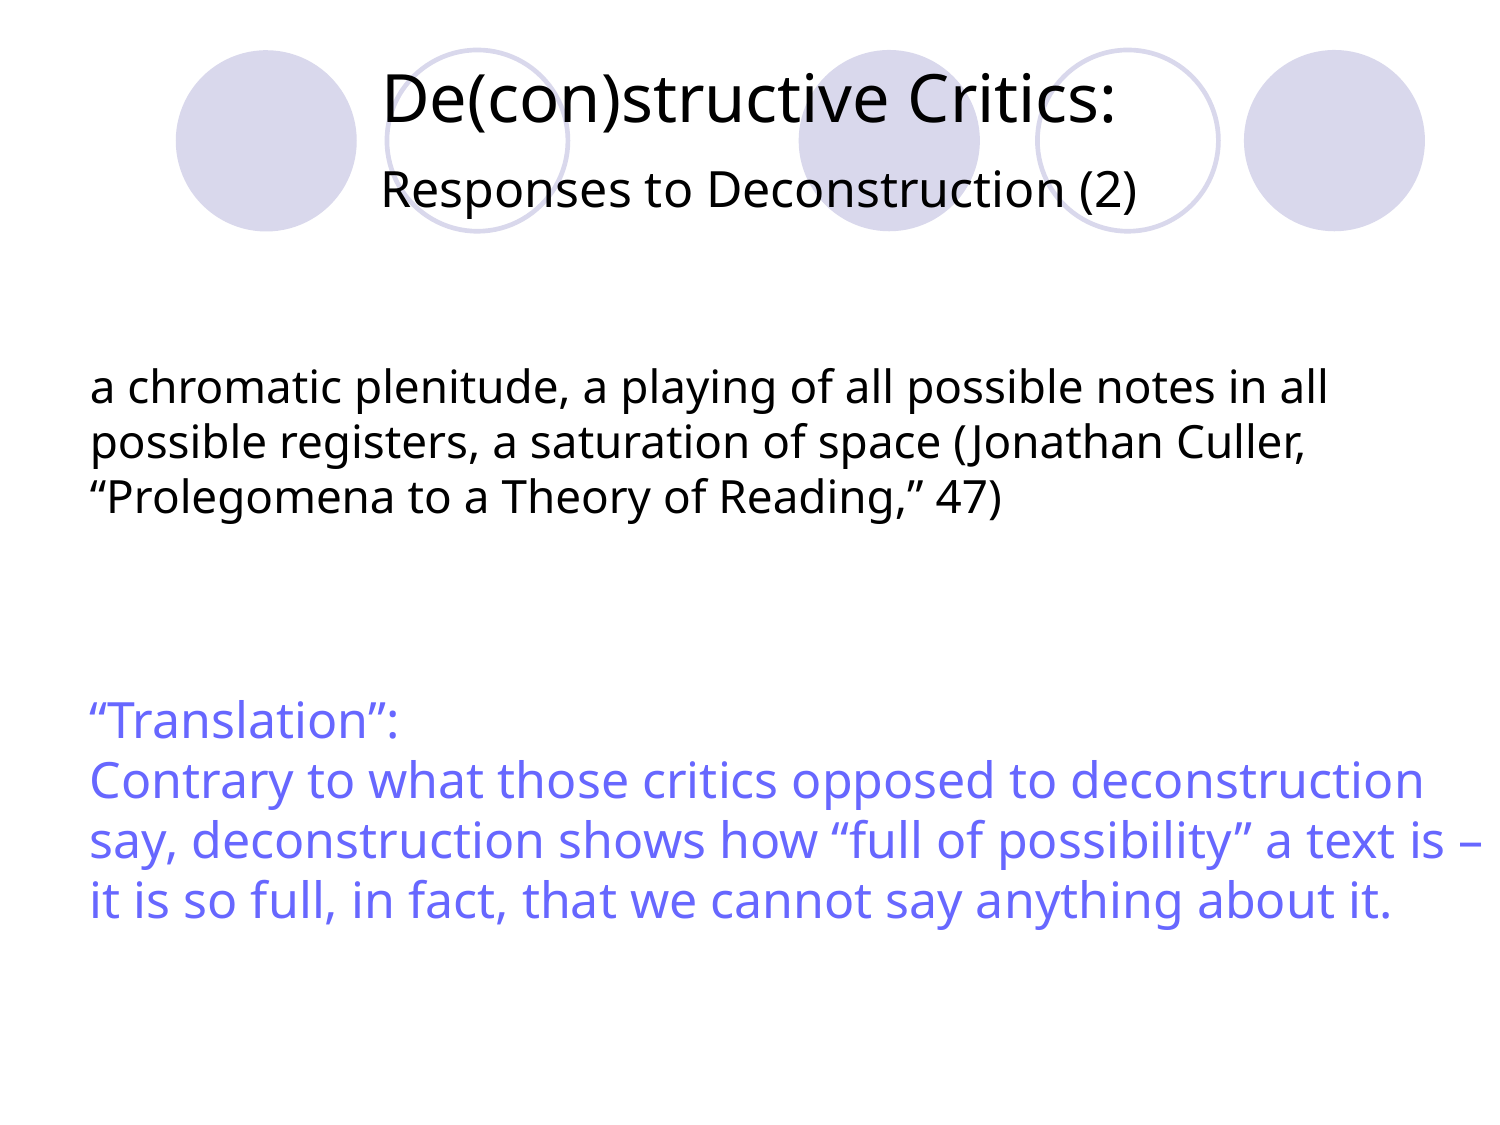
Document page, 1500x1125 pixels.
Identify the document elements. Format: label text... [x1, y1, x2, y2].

title De(con)structive Critics: Responses to Deconstruction (2) [74, 44, 1426, 233]
text_box a chromatic plenitude, a playing of all possible notes in all possible registers, a saturation of space (Jonathan Culler, “Prolegomena to a Theory of Reading,” 47) [0, 350, 1500, 530]
text_box “Translation”: Contrary to what those critics opposed to deconstruction say, deconstruction shows how “full of possibility” a text is – it is so full, in fact, that we cannot say anything about it. [0, 680, 1500, 936]
